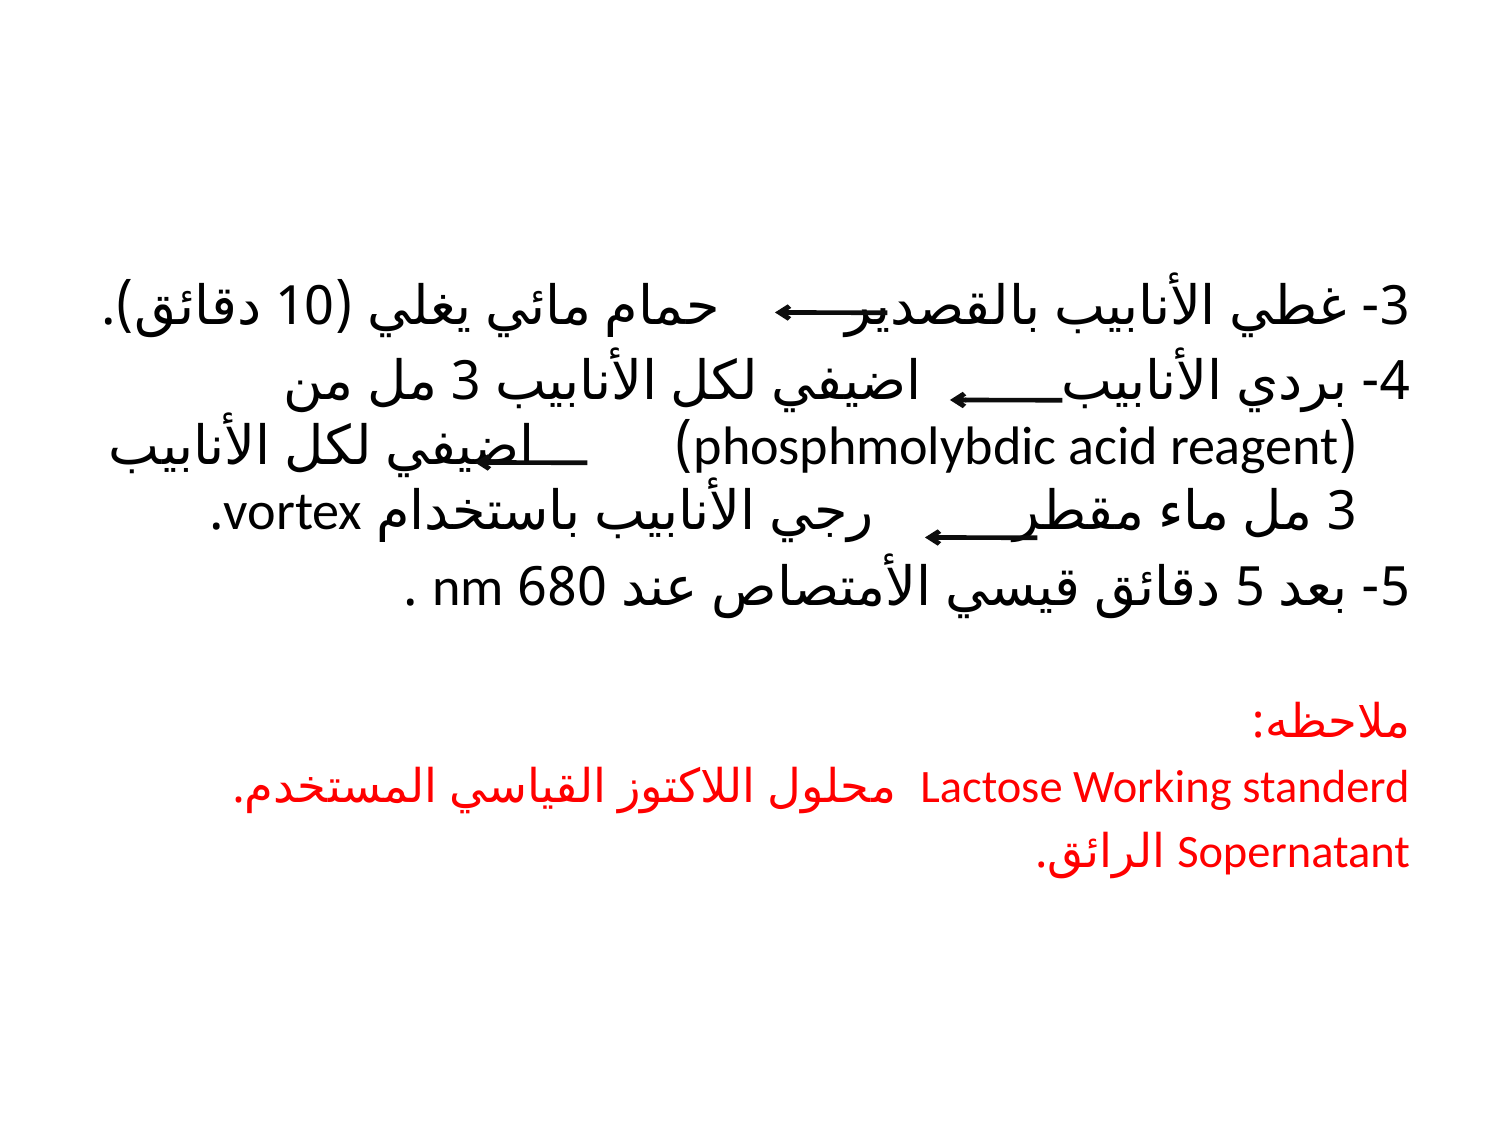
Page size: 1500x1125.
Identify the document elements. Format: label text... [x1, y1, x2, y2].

list 3- غطي الأنابيب بالقصدير حمام مائي يغلي (10 دقائق). 4- بردي الأنابيب اضيفي لكل الأنابيب 3 مل من (phosphmolybdic acid reagent) اضيفي لكل الأنابيب 3 مل ماء مقطر رجي الأنابيب باستخدام vortex. 5- بعد 5 دقائق قيسي الأمتصاص عند 680 nm . ملاحظه: Lactose Working standerd محلول اللاكتوز القياسي المستخدم. Sopernatant الرائق. [75, 262, 1425, 1005]
